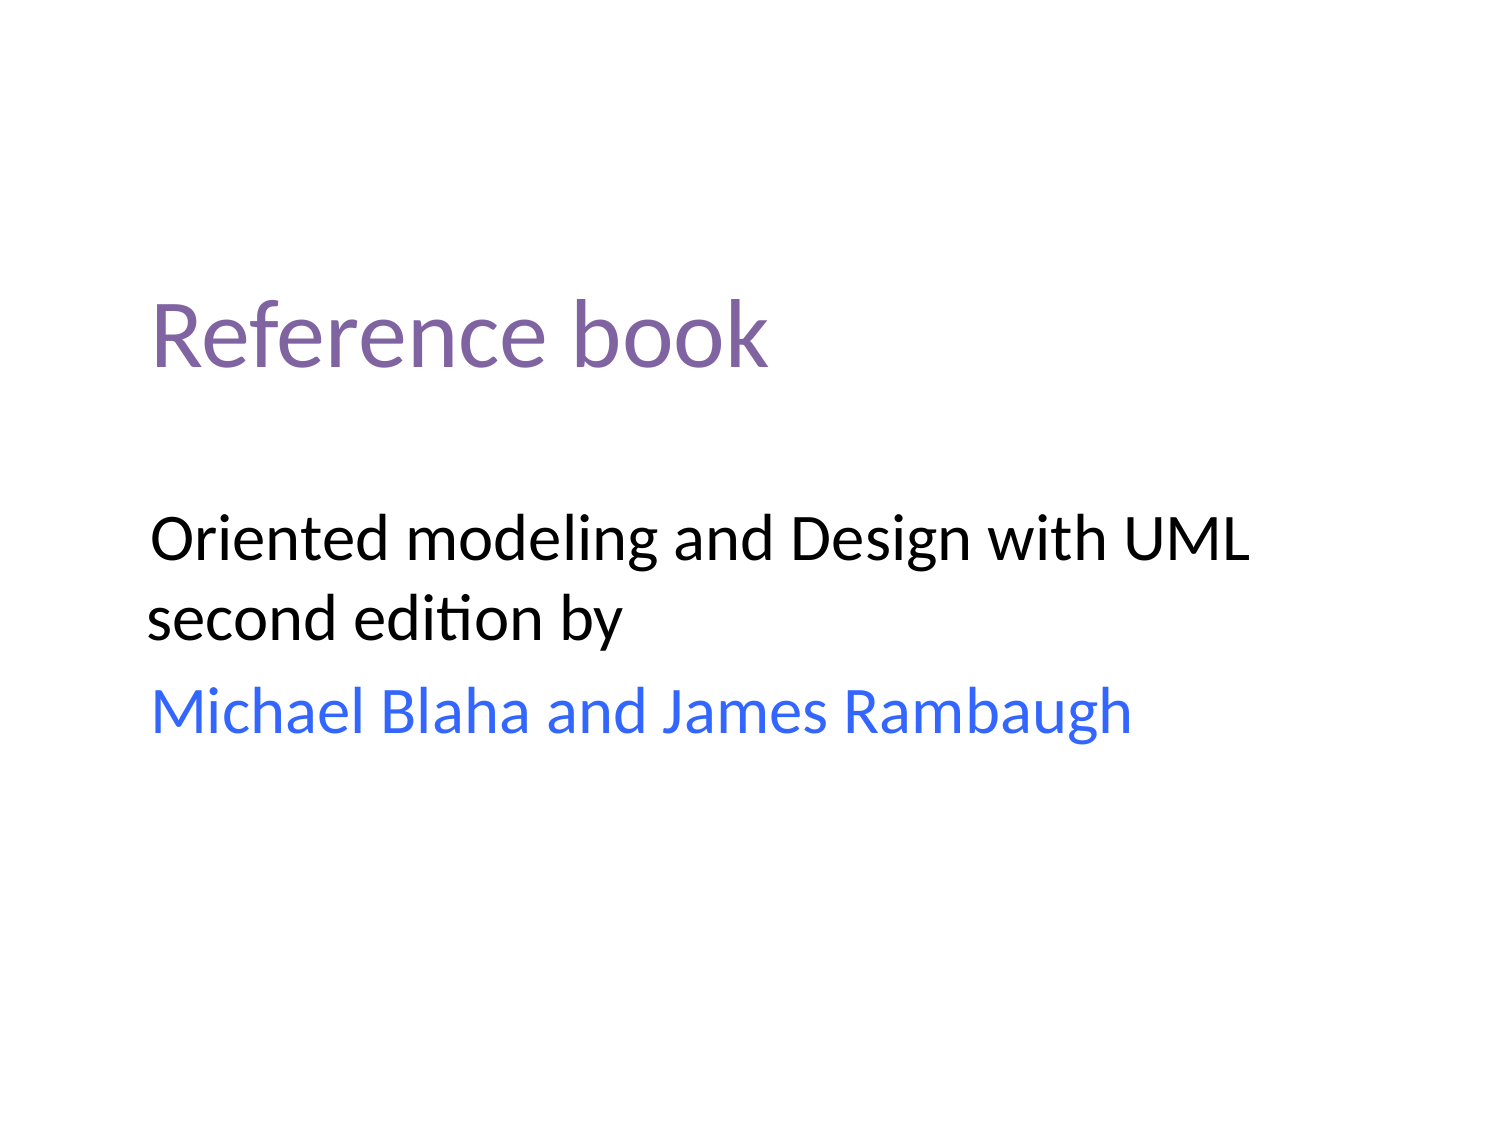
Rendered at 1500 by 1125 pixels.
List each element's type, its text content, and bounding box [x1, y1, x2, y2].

list Reference book Oriented modeling and Design with UML second edition by Michael Blaha and James Rambaugh [75, 262, 1425, 1005]
